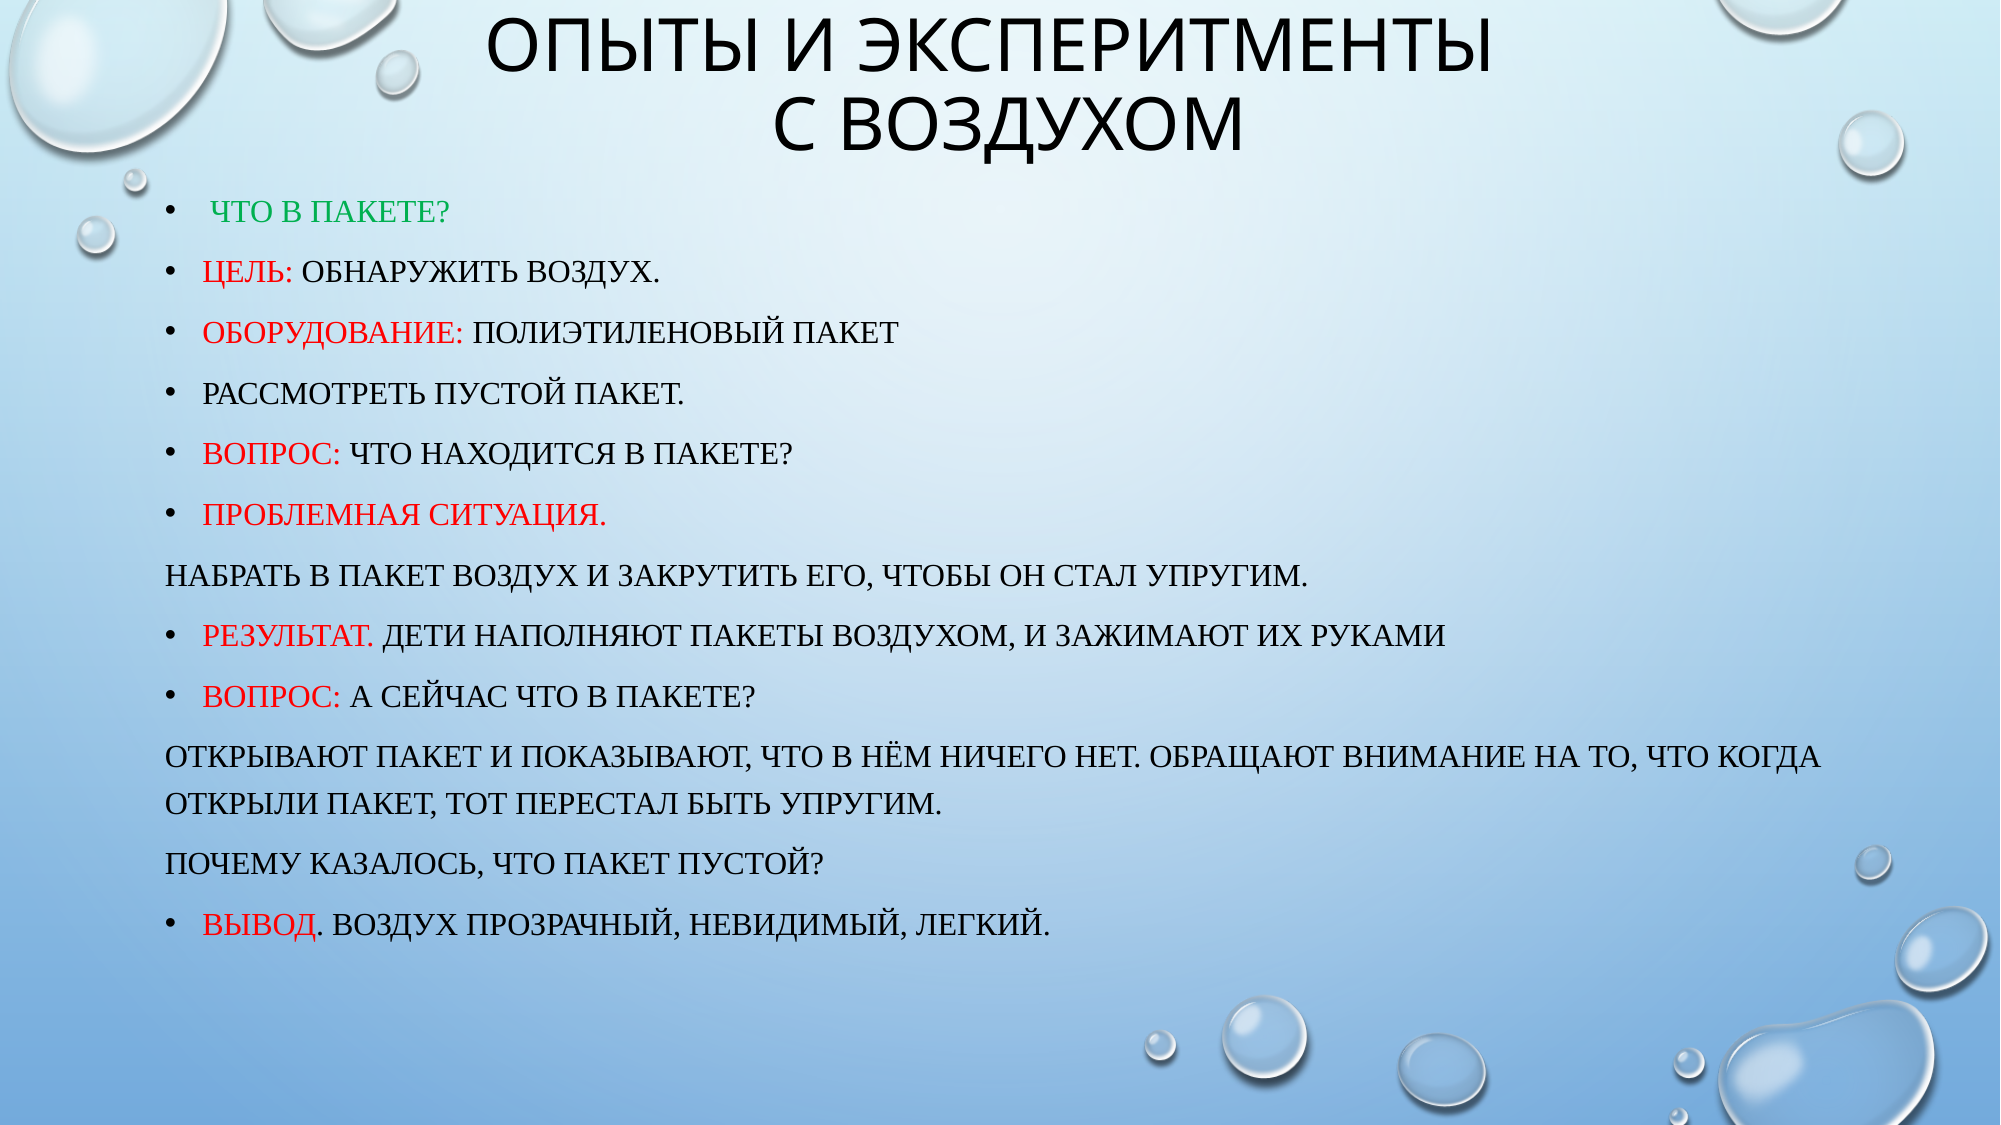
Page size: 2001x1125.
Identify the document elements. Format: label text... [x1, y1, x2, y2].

picture [0, 0, 2000, 1125]
list Что в пакете? Цель: обнаружить воздух. Оборудование: полиэтиленовый пакет Рассмотреть пустой пакет. Вопрос: Что находится в пакете? Проблемная ситуация. Набрать в пакет воздух и закрутить его, чтобы он стал упругим. Результат. Дети наполняют пакеты воздухом, и зажимают их руками Вопрос: А сейчас что в пакете? Открывают пакет и показывают, что в нём ничего нет. Обращают внимание на то, что когда открыли пакет, тот перестал быть упругим. Почему казалось, что пакет пустой? Вывод. Воздух прозрачный, невидимый, легкий. [149, 174, 1850, 950]
title Опыты и эксперитменты с воздухом [149, 0, 1851, 175]
